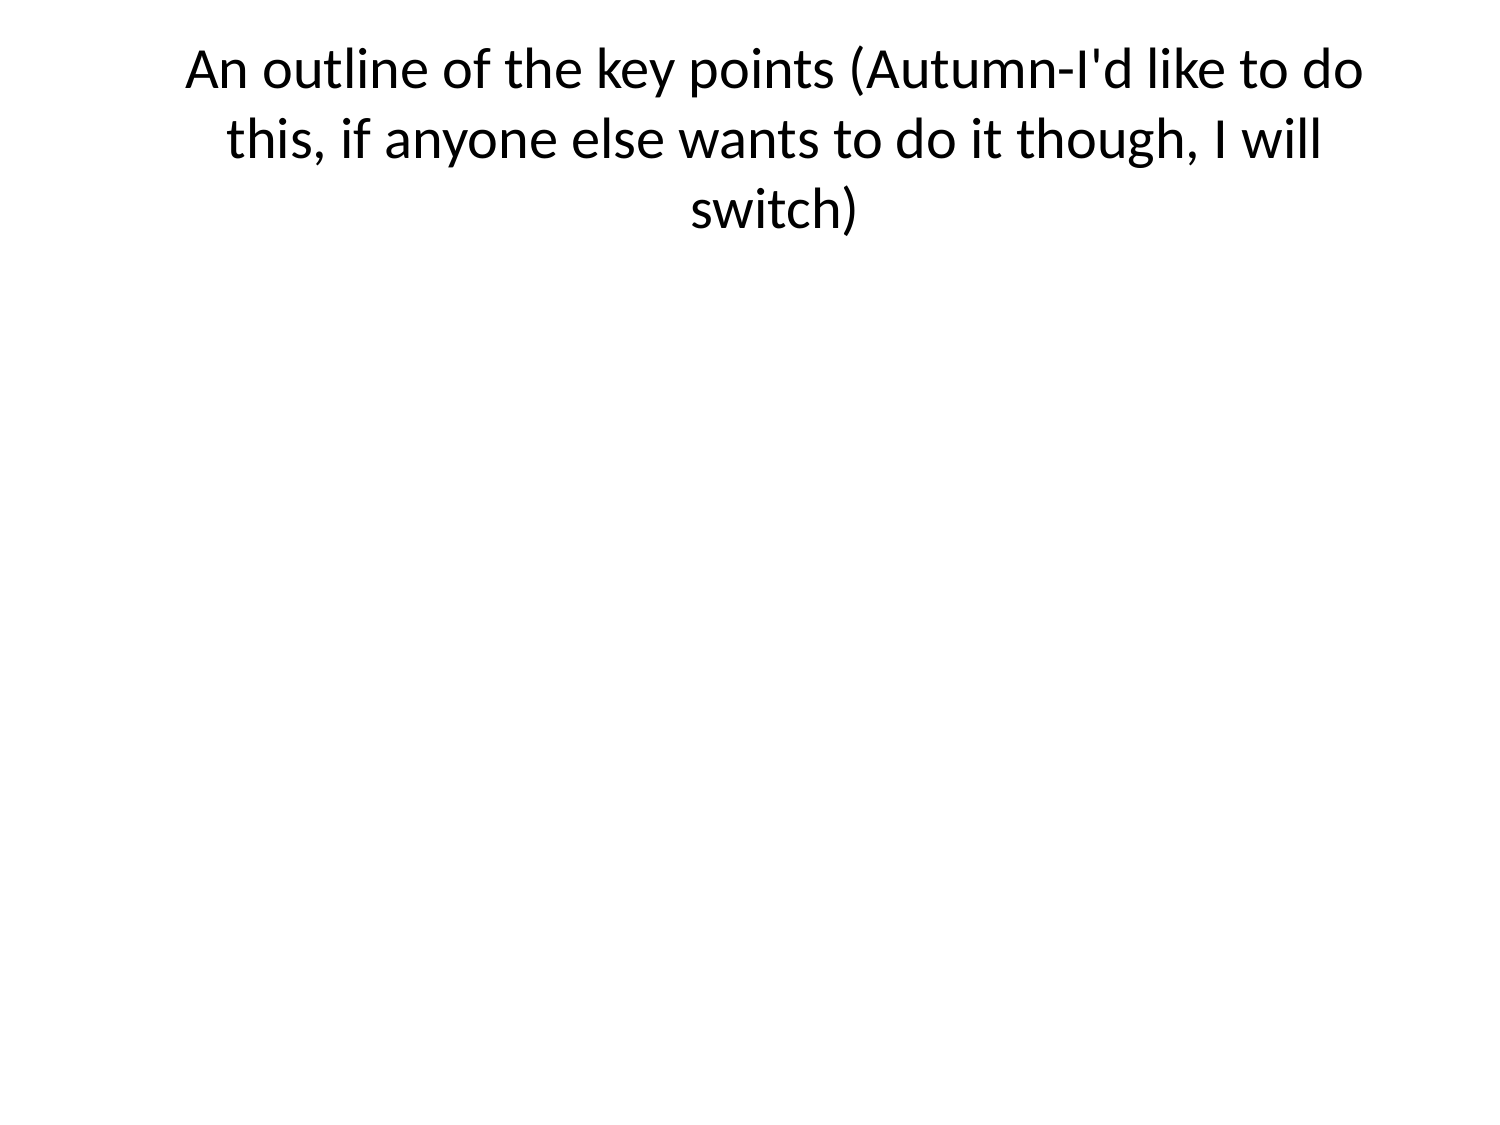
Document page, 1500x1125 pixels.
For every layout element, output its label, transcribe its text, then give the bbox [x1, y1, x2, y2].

title An outline of the key points (Autumn-I'd like to do this, if anyone else wants to do it though, I will switch) [125, 87, 1425, 233]
